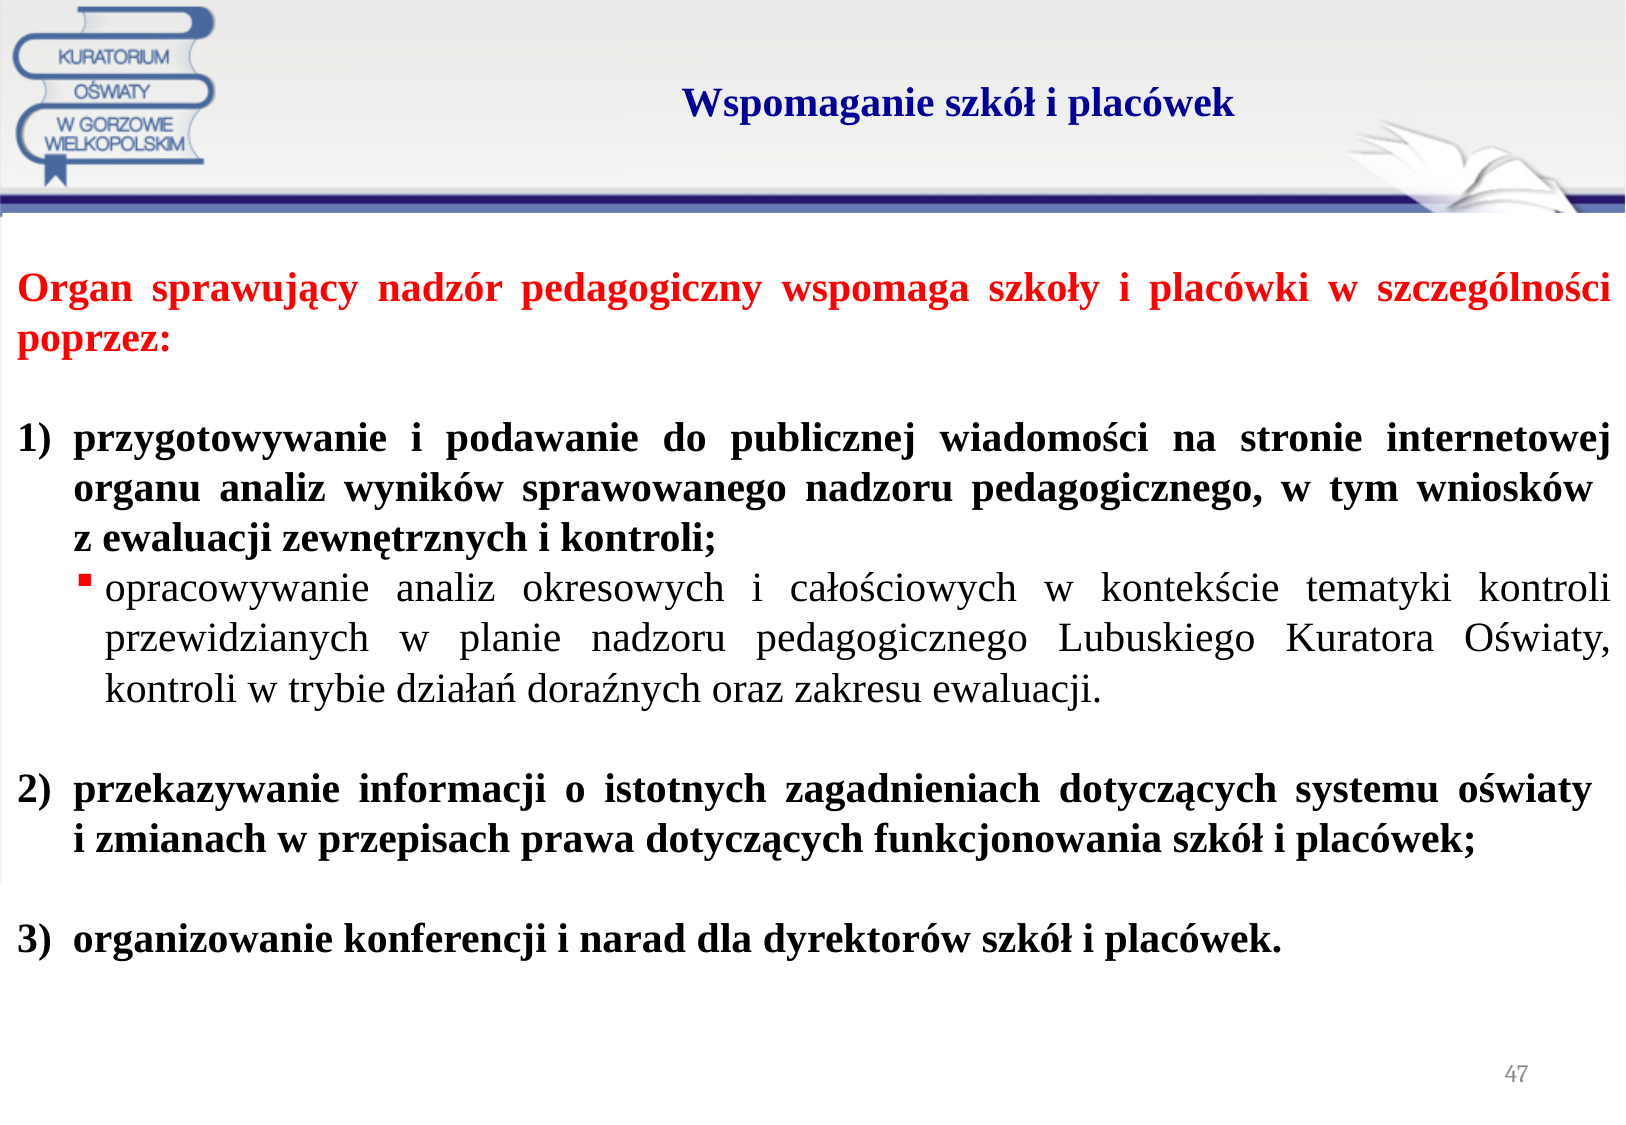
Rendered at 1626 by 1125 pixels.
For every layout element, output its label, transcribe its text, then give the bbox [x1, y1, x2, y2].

title Wspomaganie szkół i placówek [317, 23, 1600, 176]
slide_number 47 [1164, 1042, 1544, 1103]
text_box Organ sprawujący nadzór pedagogiczny wspomaga szkoły i placówki w szczególności poprzez: przygotowywanie i podawanie do publicznej wiadomości na stronie internetowej organu analiz wyników sprawowanego nadzoru pedagogicznego, w tym wniosków z ewaluacji zewnętrznych i kontroli; opracowywanie analiz okresowych i całościowych w kontekście tematyki kontroli przewidzianych w planie nadzoru pedagogicznego Lubuskiego Kuratora Oświaty, kontroli w trybie działań doraźnych oraz zakresu ewaluacji. przekazywanie informacji o istotnych zagadnieniach dotyczących systemu oświaty i zmianach w przepisach prawa dotyczących funkcjonowania szkół i placówek; 3) organizowanie konferencji i narad dla dyrektorów szkół i placówek. [2, 212, 1625, 1018]
picture [0, 0, 1626, 1125]
